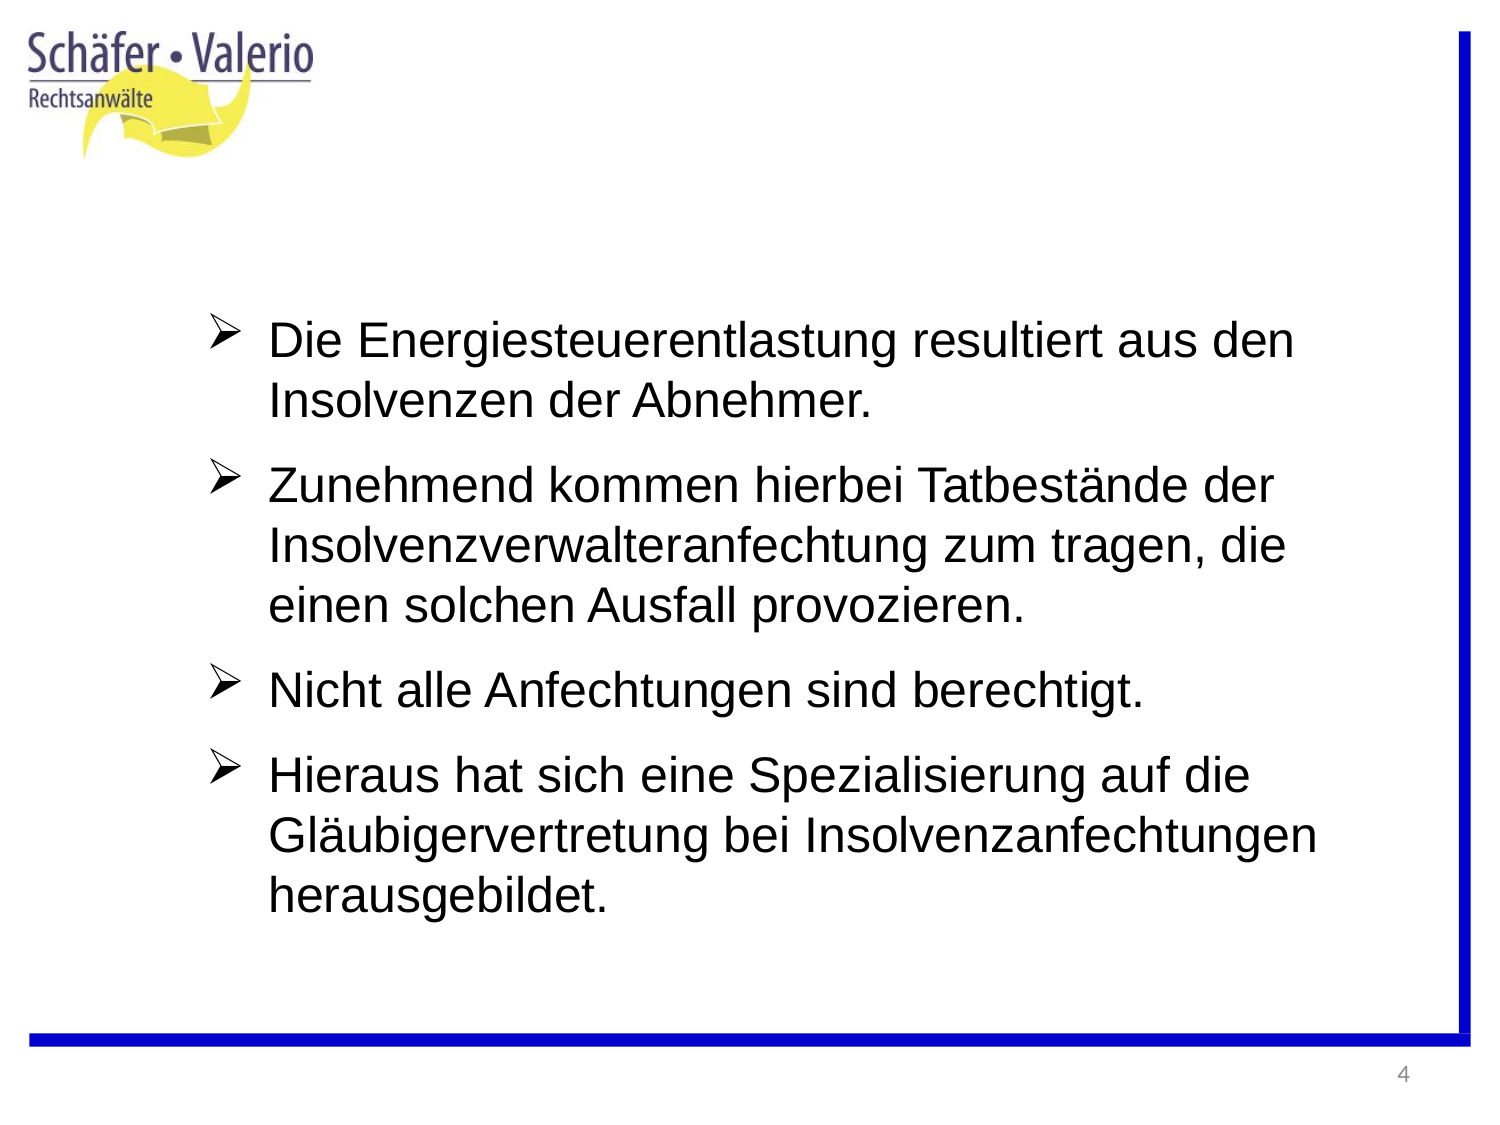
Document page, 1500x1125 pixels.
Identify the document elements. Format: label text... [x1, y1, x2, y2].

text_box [29, 31, 1471, 1048]
picture [28, 31, 314, 160]
slide_number 4 [1074, 1055, 1425, 1103]
